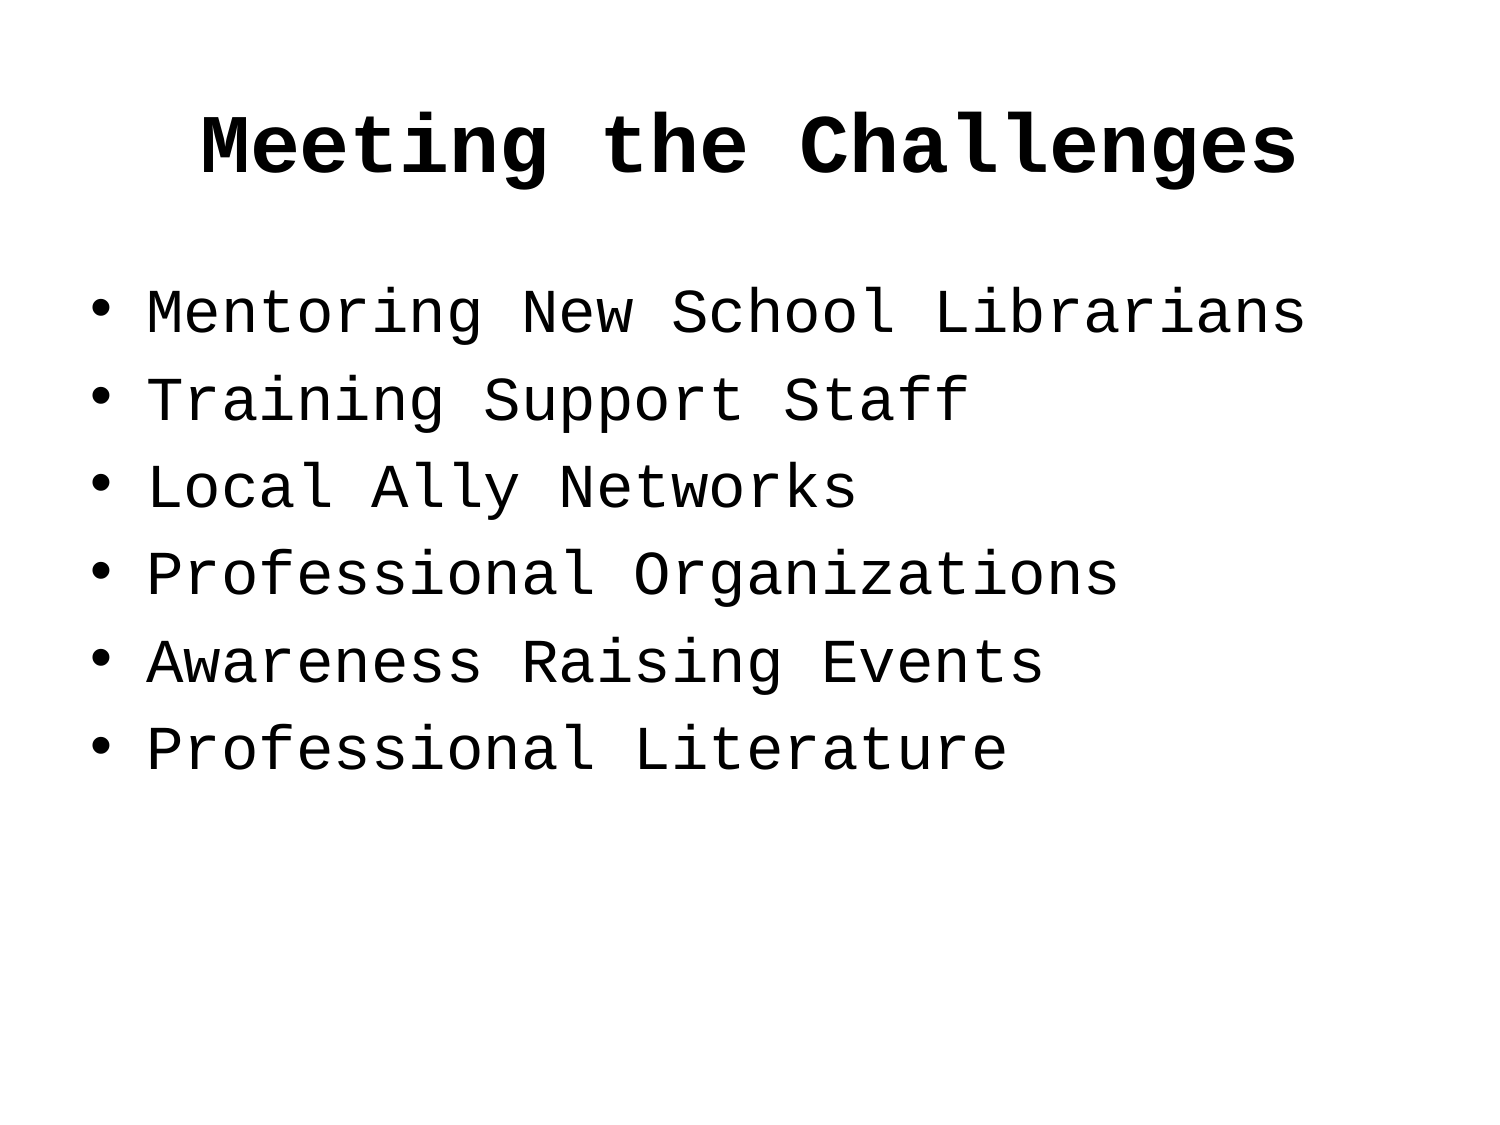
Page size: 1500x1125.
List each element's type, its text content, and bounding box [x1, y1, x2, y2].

title Meeting the Challenges [75, 45, 1425, 233]
list Mentoring New School Librarians Training Support Staff Local Ally Networks Professional Organizations Awareness Raising Events Professional Literature [75, 262, 1425, 1005]
